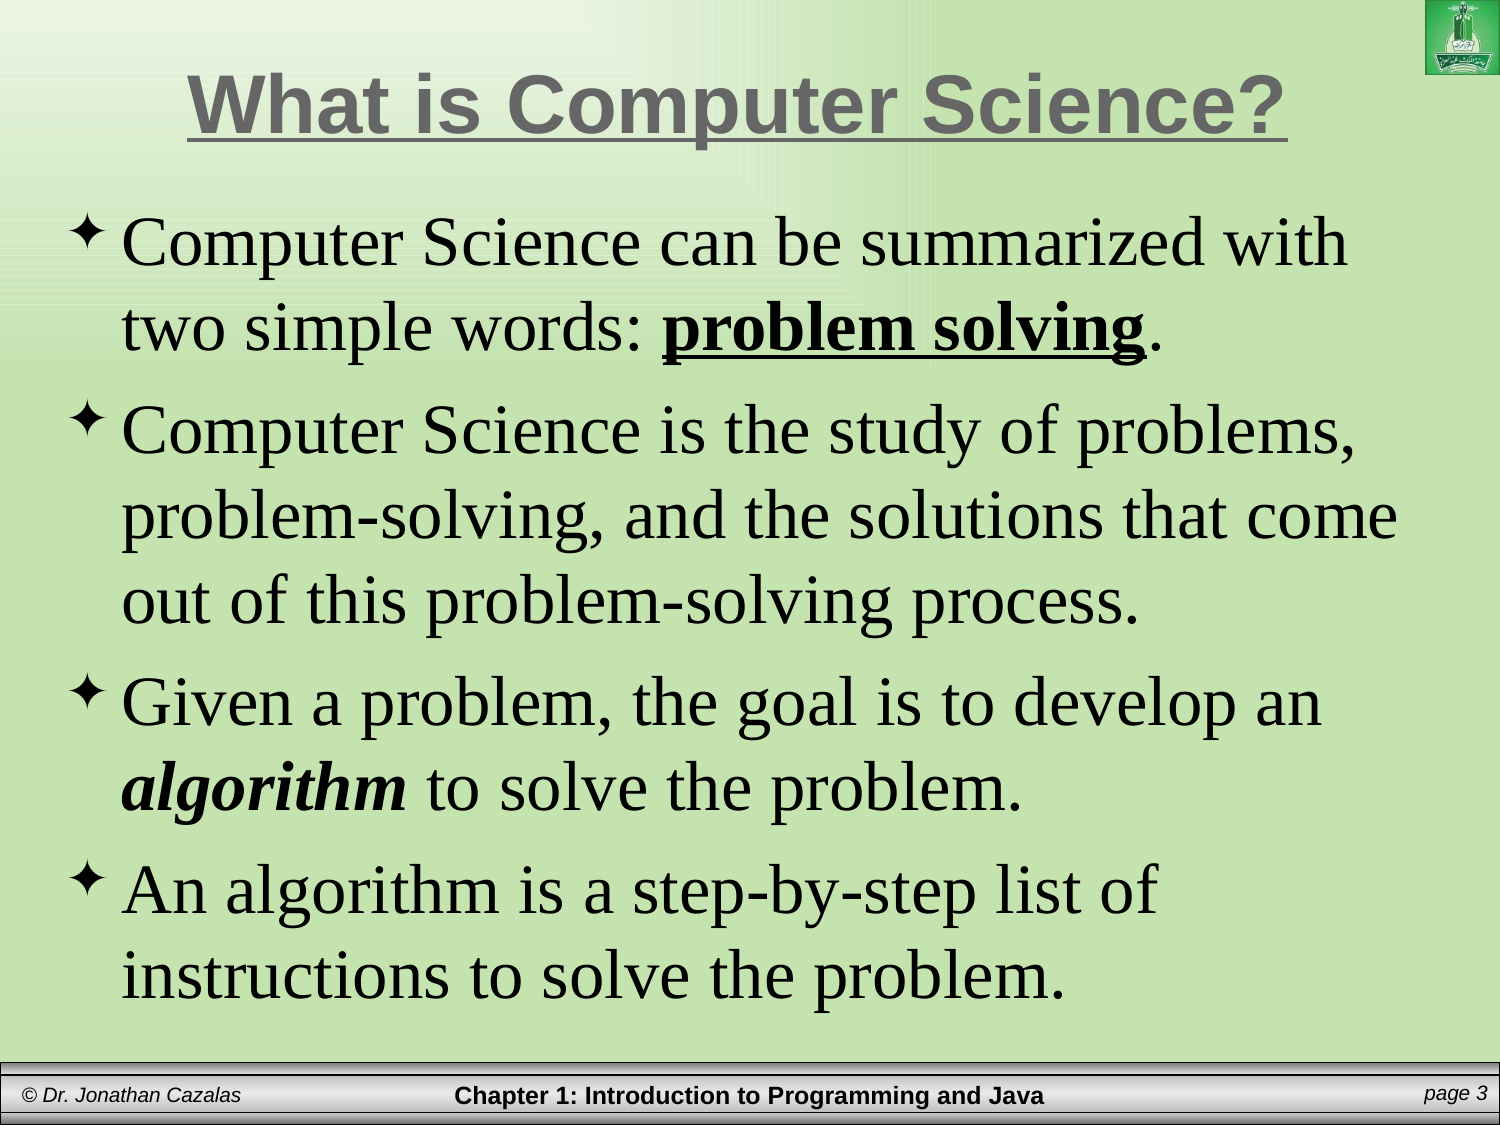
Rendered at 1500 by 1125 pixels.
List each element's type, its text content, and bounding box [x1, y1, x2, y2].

text_box What is Computer Science? [99, 37, 1375, 163]
picture [1425, 0, 1500, 75]
text_box Computer Science can be summarized with two simple words: problem solving. Computer Science is the study of problems, problem-solving, and the solutions that come out of this problem-solving process. Given a problem, the goal is to develop an algorithm to solve the problem. An algorithm is a step-by-step list of instructions to solve the problem. [50, 187, 1438, 1038]
